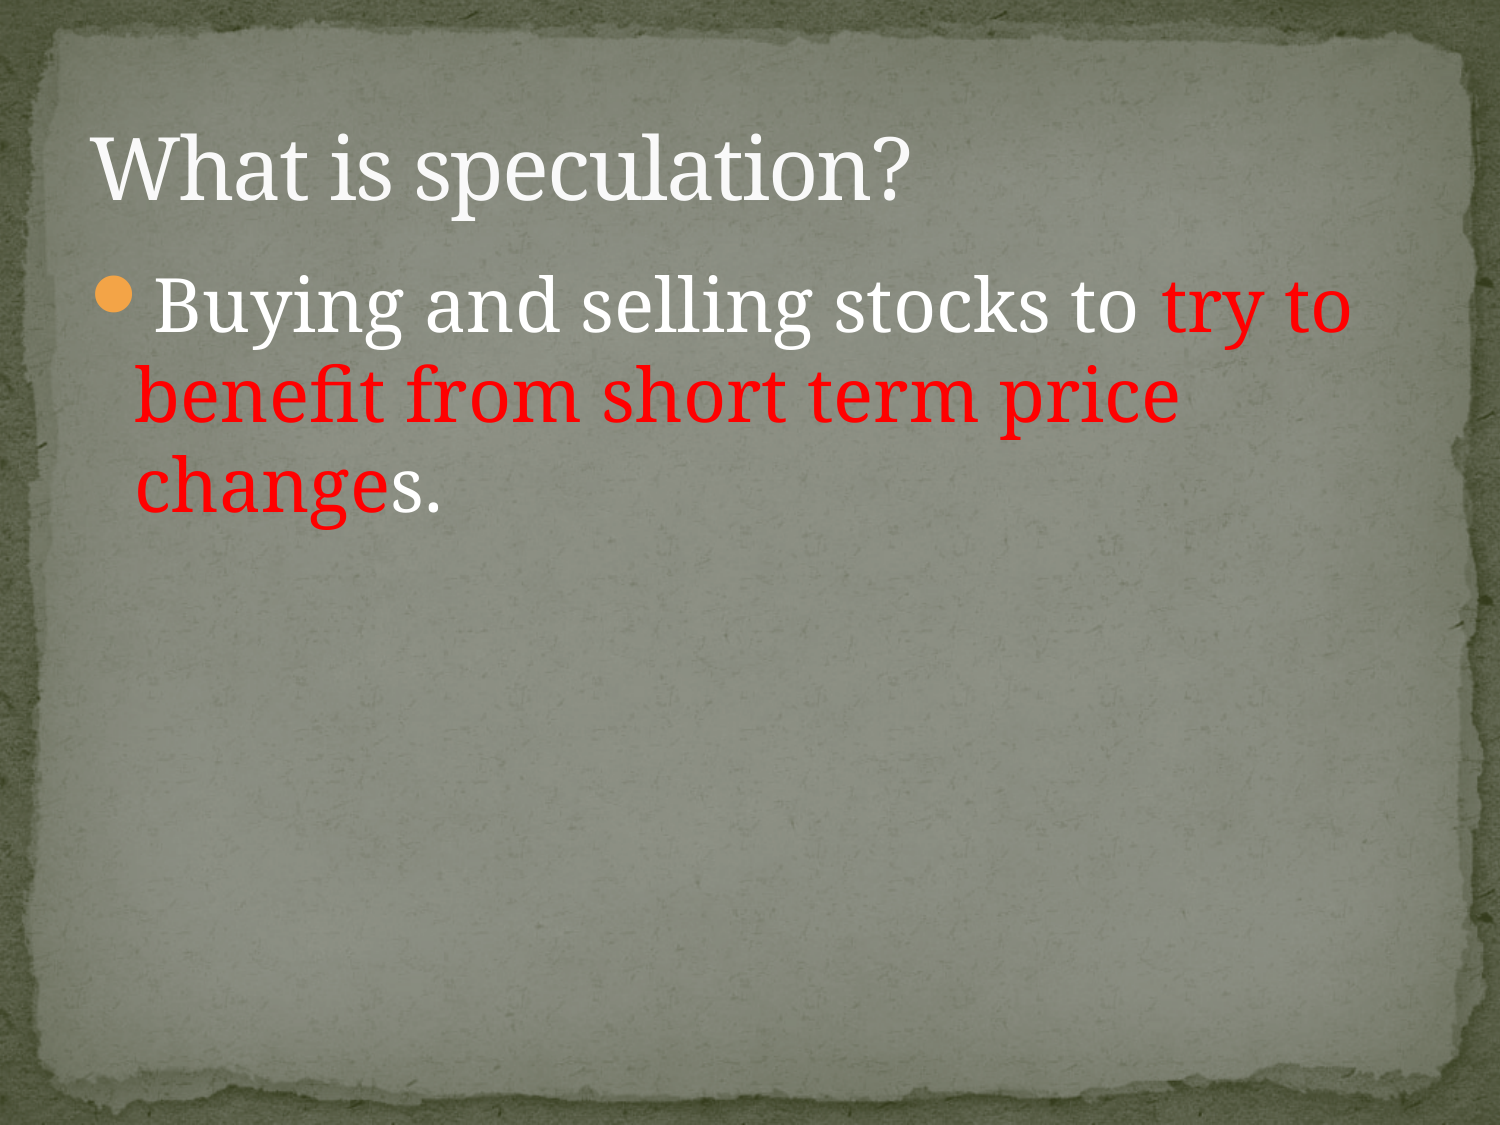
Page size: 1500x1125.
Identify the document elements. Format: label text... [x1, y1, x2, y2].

list Buying and selling stocks to try to benefit from short term price changes. [75, 249, 1425, 1000]
title What is speculation? [74, 24, 1425, 225]
